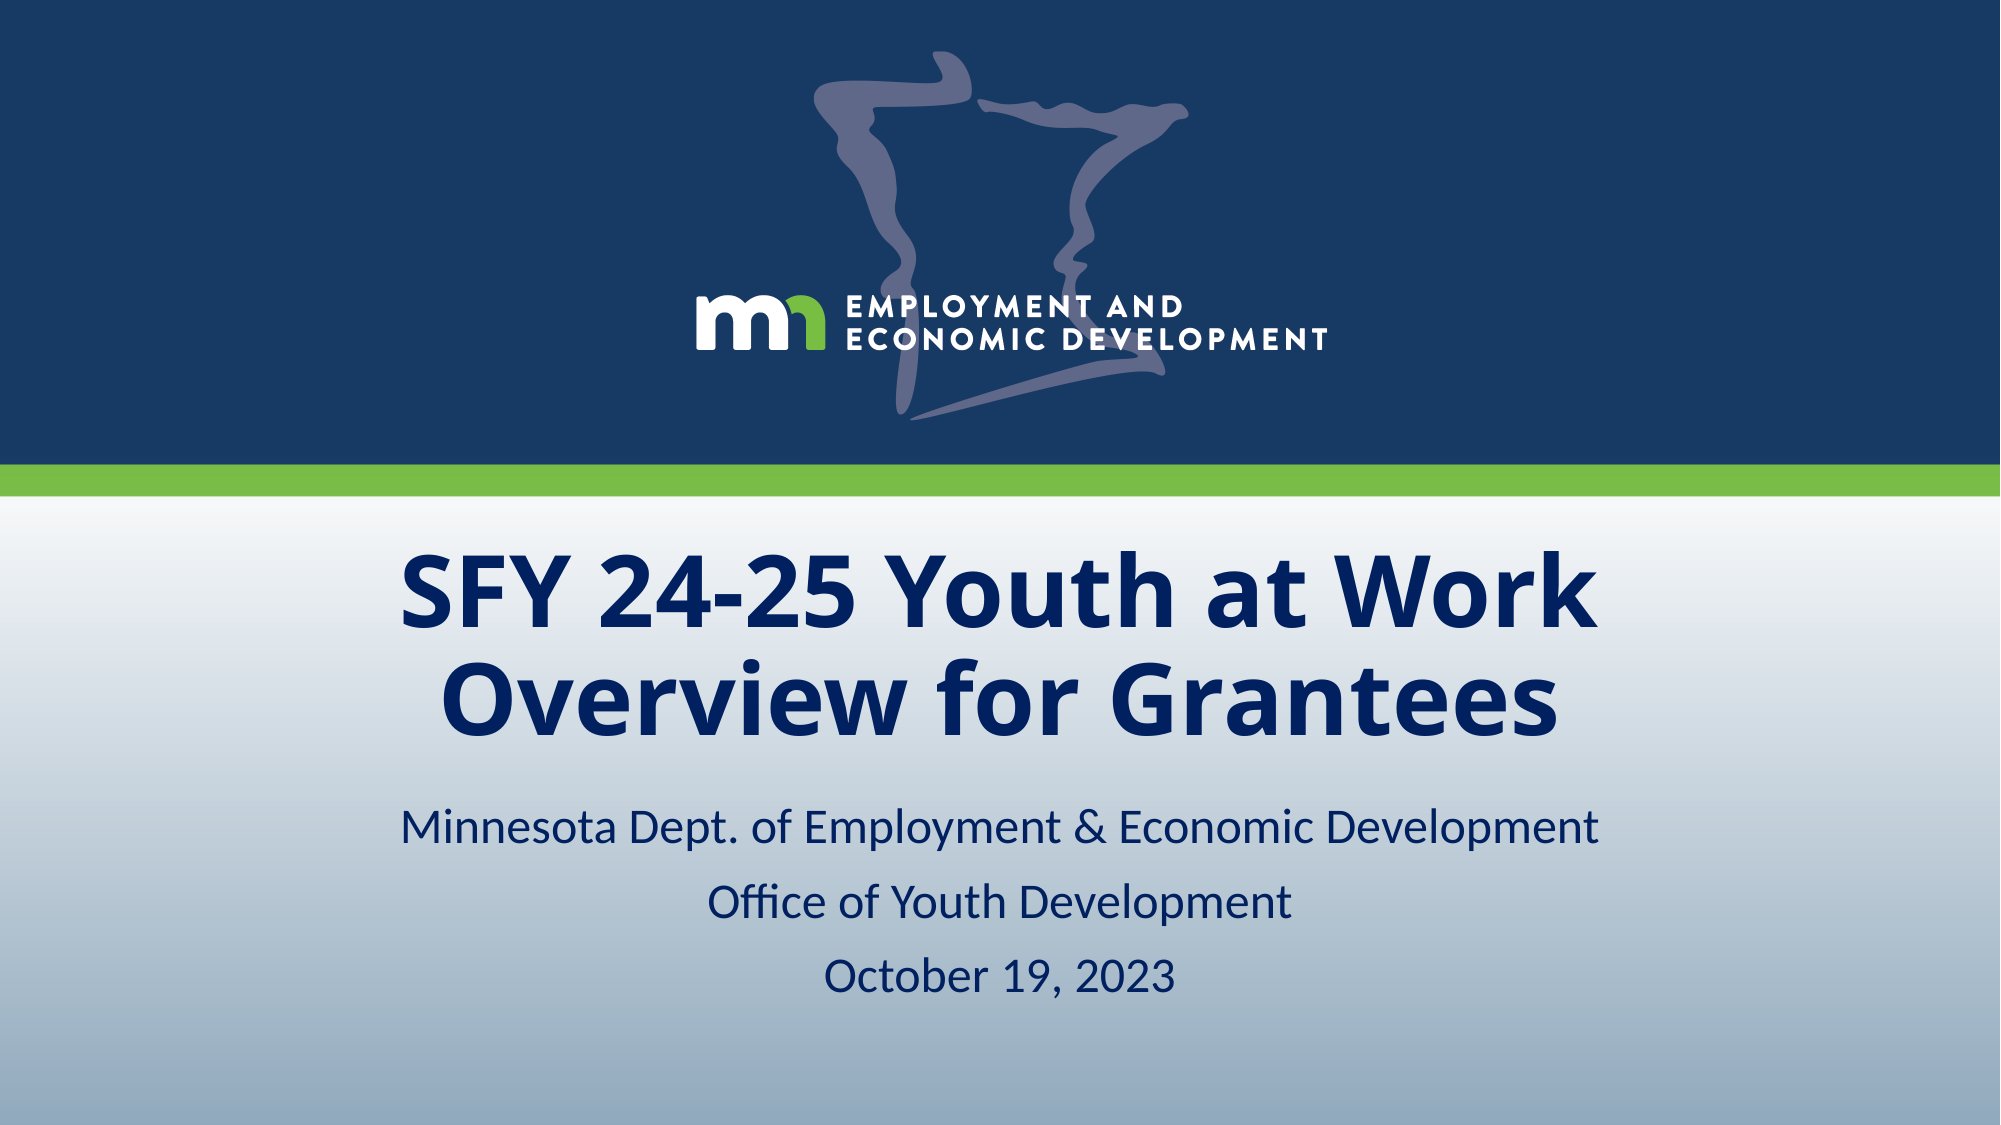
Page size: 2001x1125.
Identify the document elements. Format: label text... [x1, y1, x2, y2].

subtitle Minnesota Dept. of Employment & Economic Development Office of Youth Development October 19, 2023 [249, 792, 1750, 1023]
picture [0, 0, 2000, 1125]
title SFY 24-25 Youth at Work Overview for Grantees [249, 449, 1750, 765]
